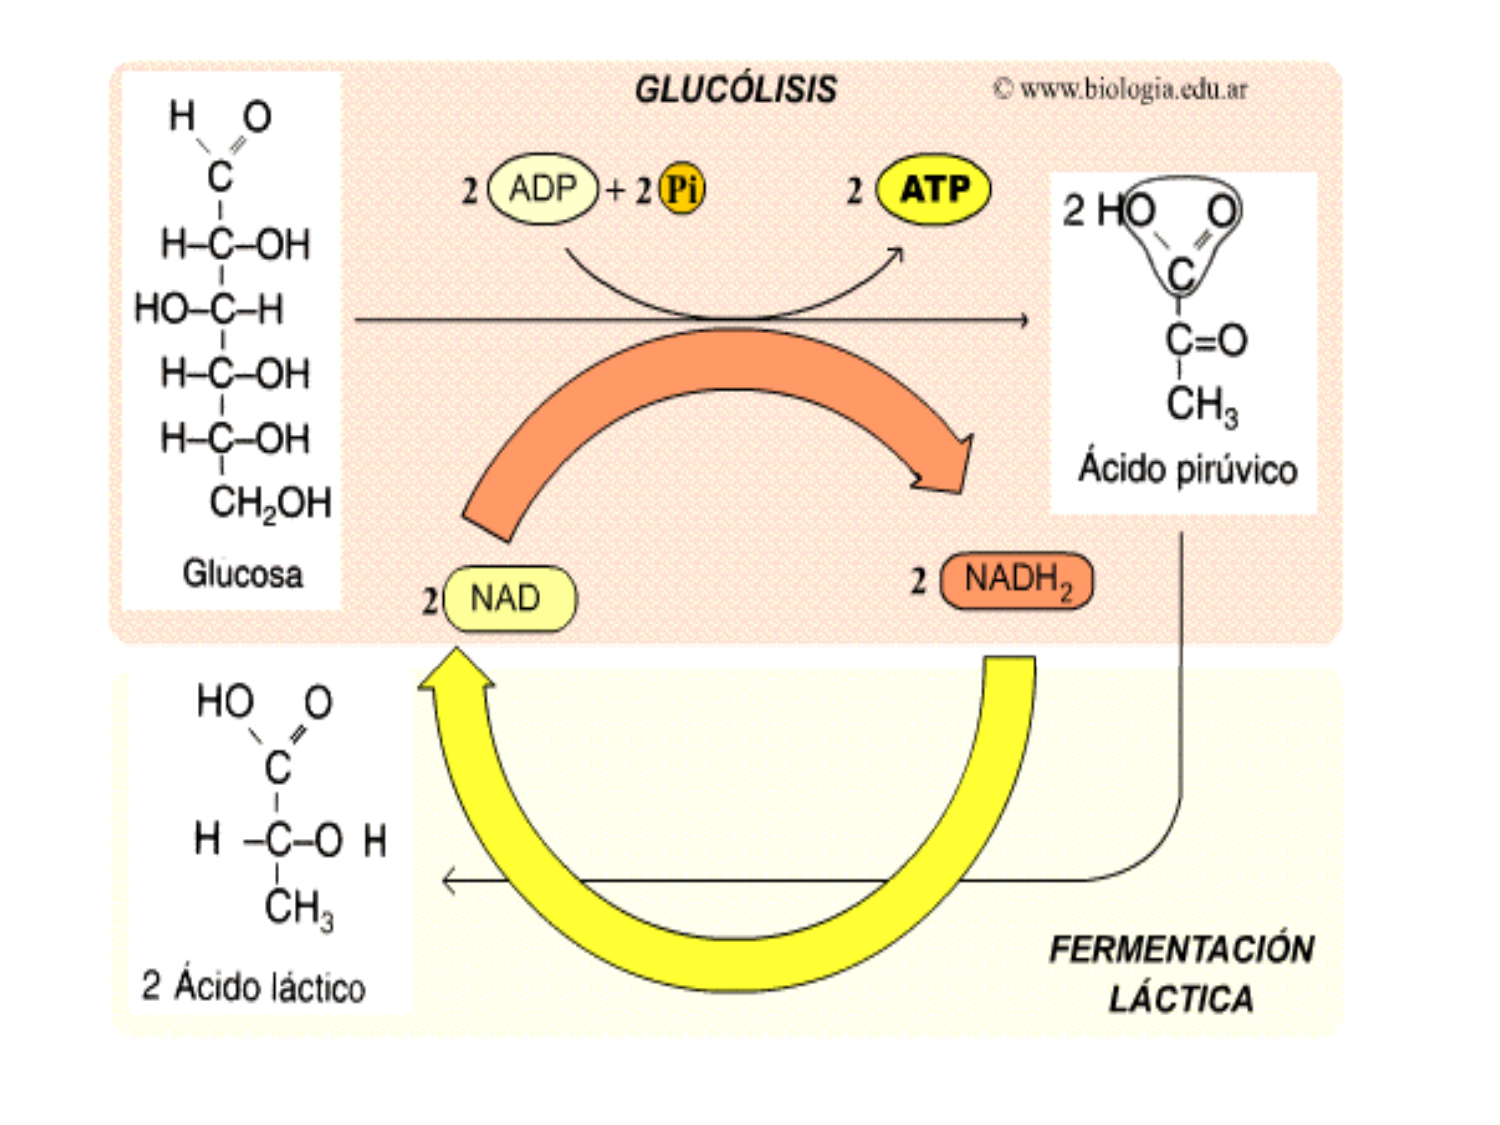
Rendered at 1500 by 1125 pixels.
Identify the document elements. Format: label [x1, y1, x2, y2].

list [105, 58, 1348, 1044]
